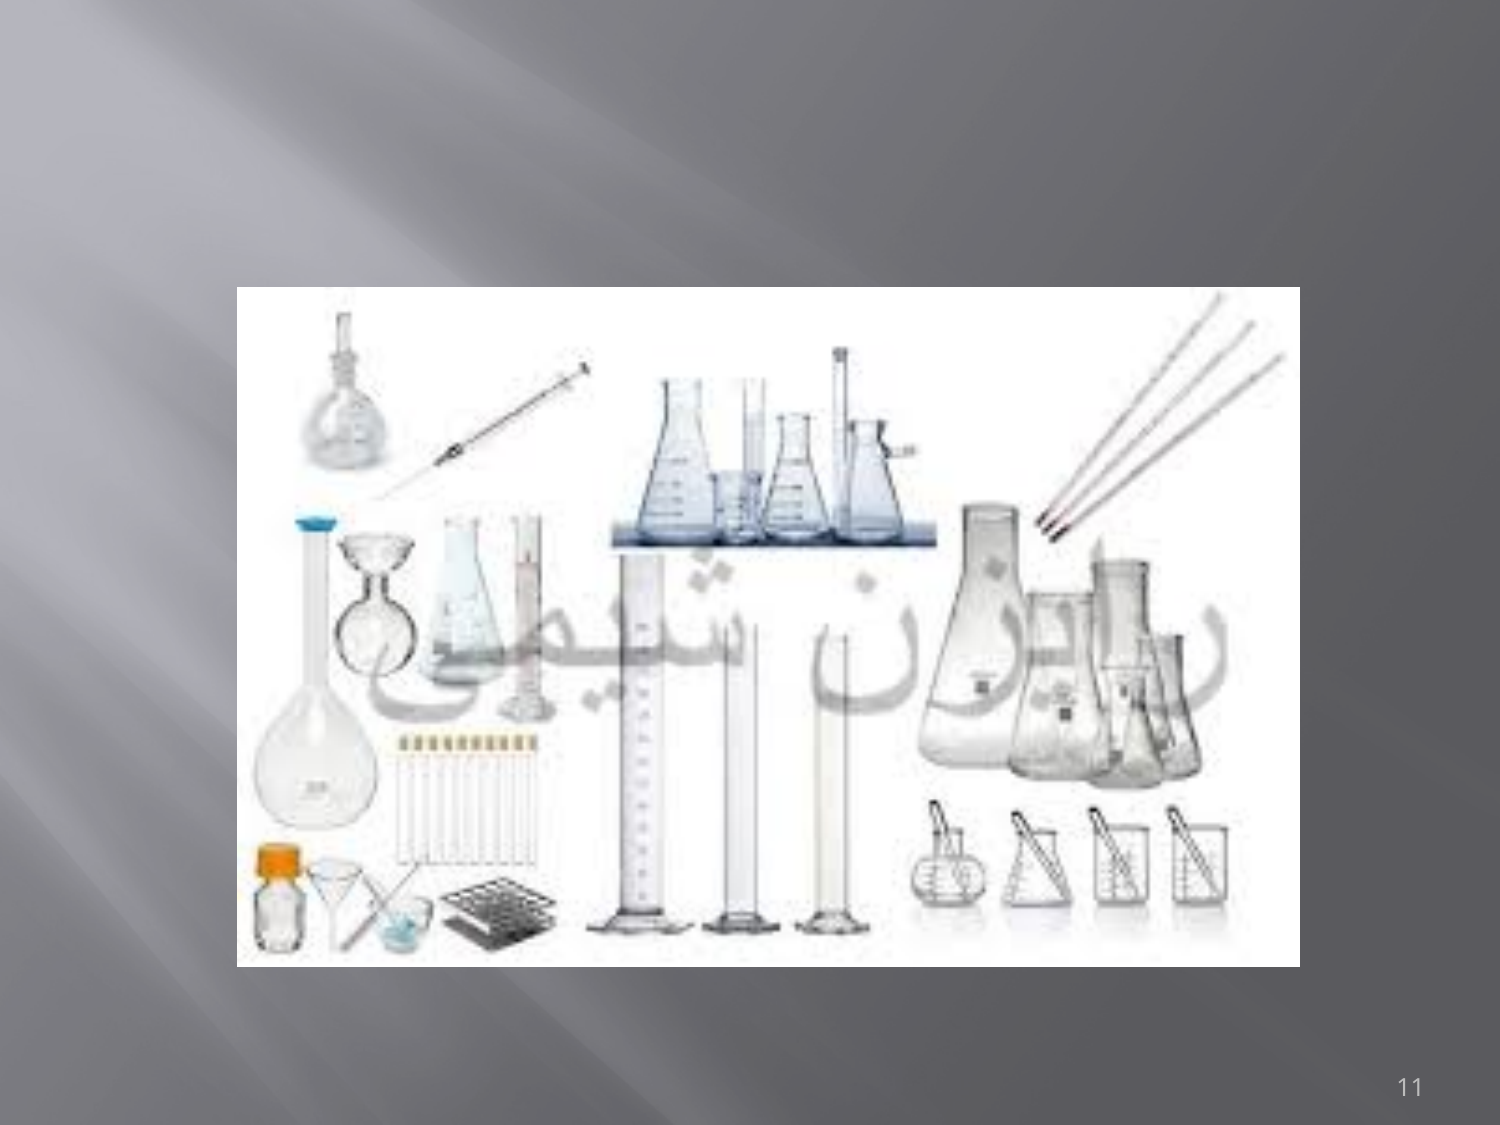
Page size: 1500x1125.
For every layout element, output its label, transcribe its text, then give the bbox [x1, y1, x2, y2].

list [237, 287, 1301, 968]
slide_number 11 [1299, 1052, 1425, 1113]
